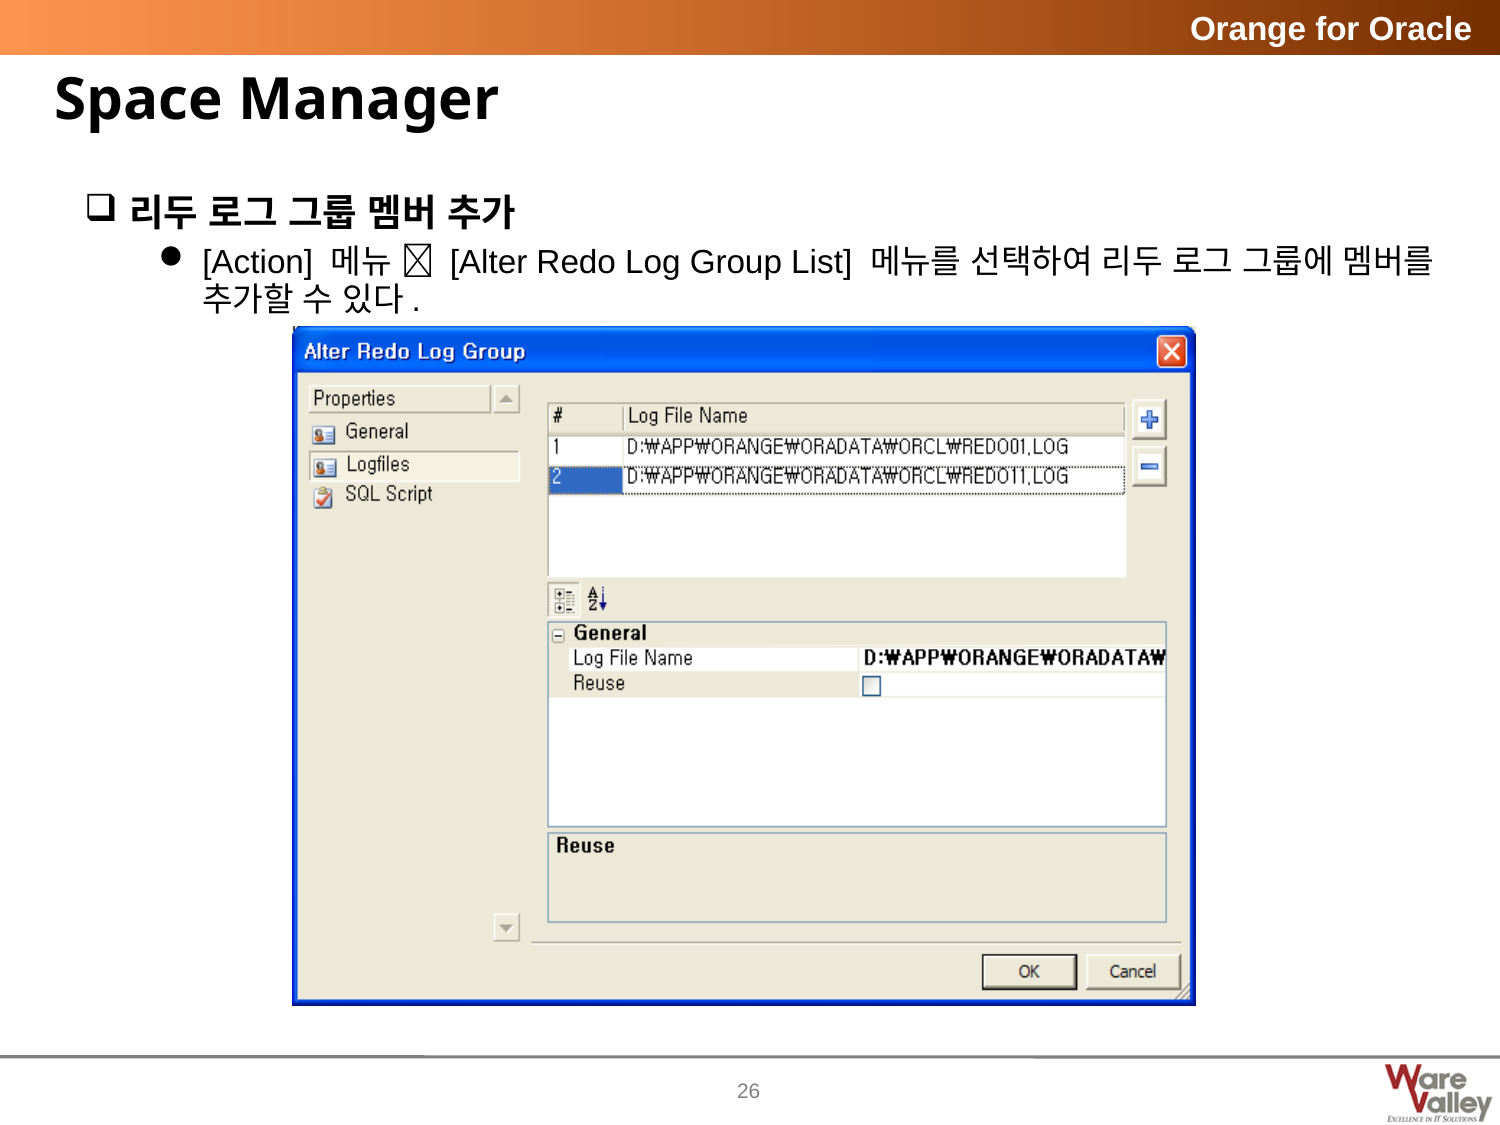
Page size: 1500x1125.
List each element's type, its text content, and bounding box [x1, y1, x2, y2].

list 리두 로그 그룹 멤버 추가 [Action] 메뉴  [Alter Redo Log Group List] 메뉴를 선택하여 리두 로그 그룹에 멤버를 추가할 수 있다. [69, 184, 1459, 1012]
title Space Manager [39, 54, 1461, 150]
picture [291, 326, 1196, 1007]
picture [1376, 1060, 1500, 1125]
